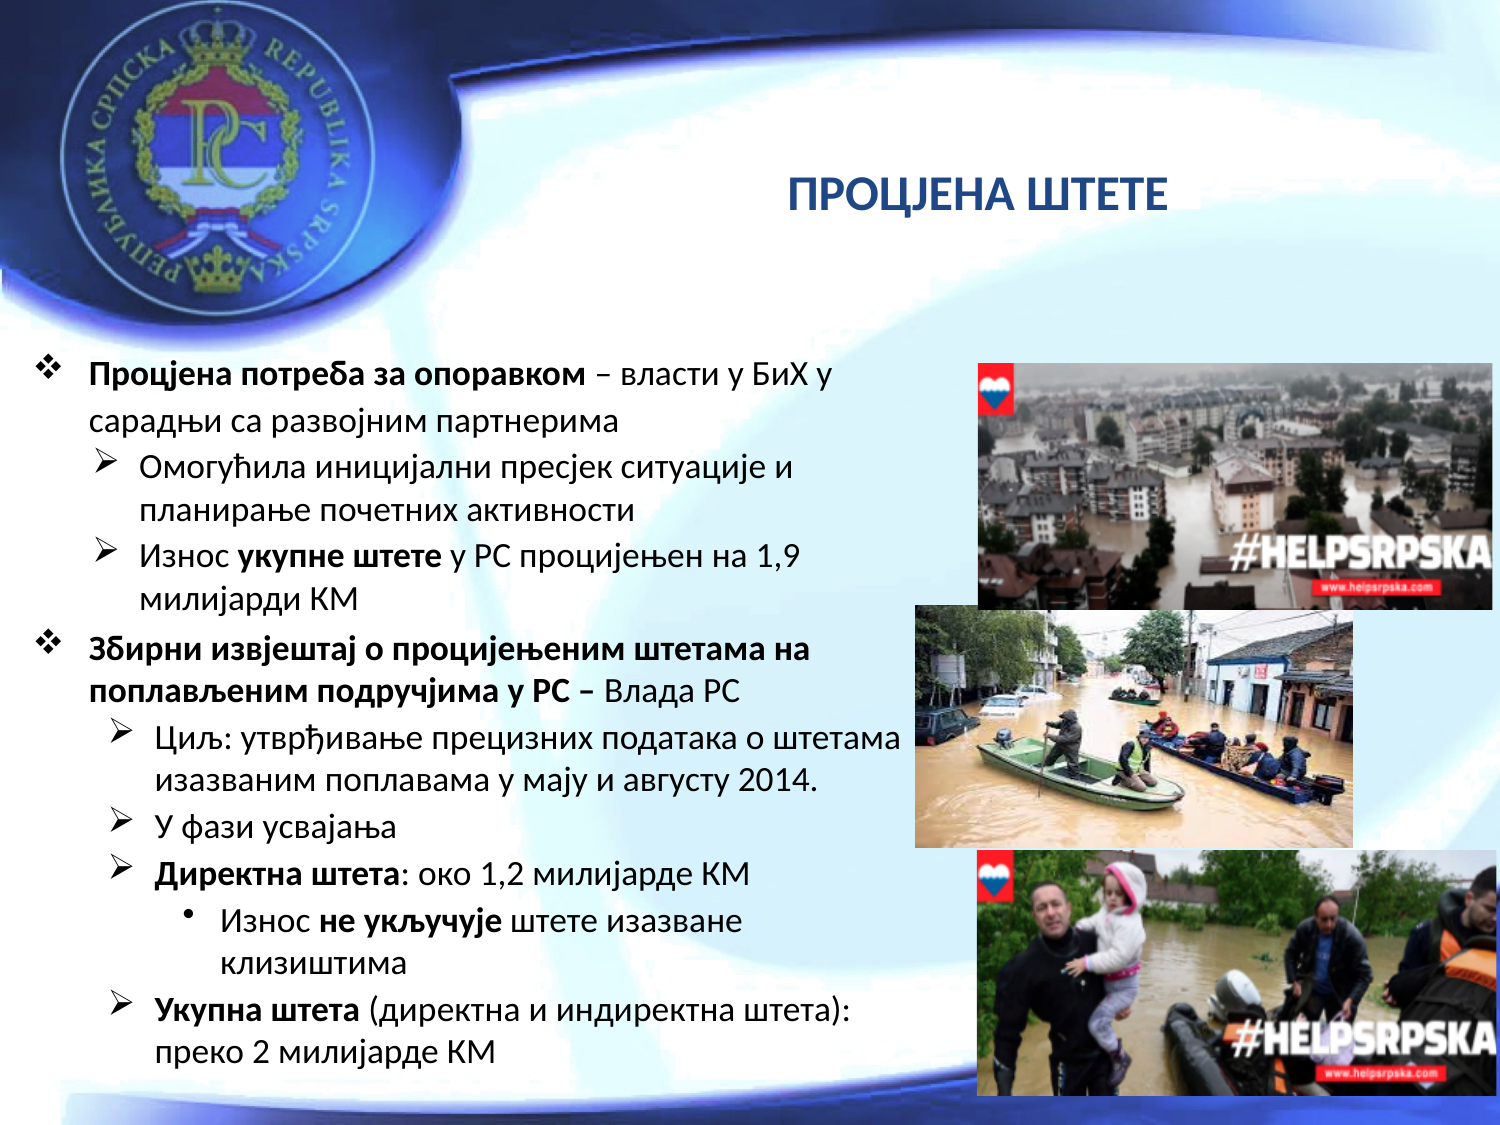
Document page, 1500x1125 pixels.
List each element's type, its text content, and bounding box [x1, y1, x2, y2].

picture [0, 0, 1500, 1125]
title ПРОЦЈЕНА ШТЕТЕ [478, 125, 1478, 256]
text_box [915, 363, 1497, 1096]
list Процјена потреба за опоравком – власти у БиХ у сарадњи са развојним партнерима Омогућила иницијални пресјек ситуације и планирање почетних активности Износ укупне штете у РС процијењен на 1,9 милијарди КМ Збирни извјештај о процијењеним штетама на поплављеним подручјима у РС – Влада РС Циљ: утврђивање прецизних података о штетама изазваним поплавама у мају и августу 2014. У фази усвајања Директна штета: око 1,2 милијарде КМ Износ не укључује штете изазване клизиштима Укупна штета (директна и индиректна штета): преко 2 милијарде КМ [17, 338, 951, 1071]
